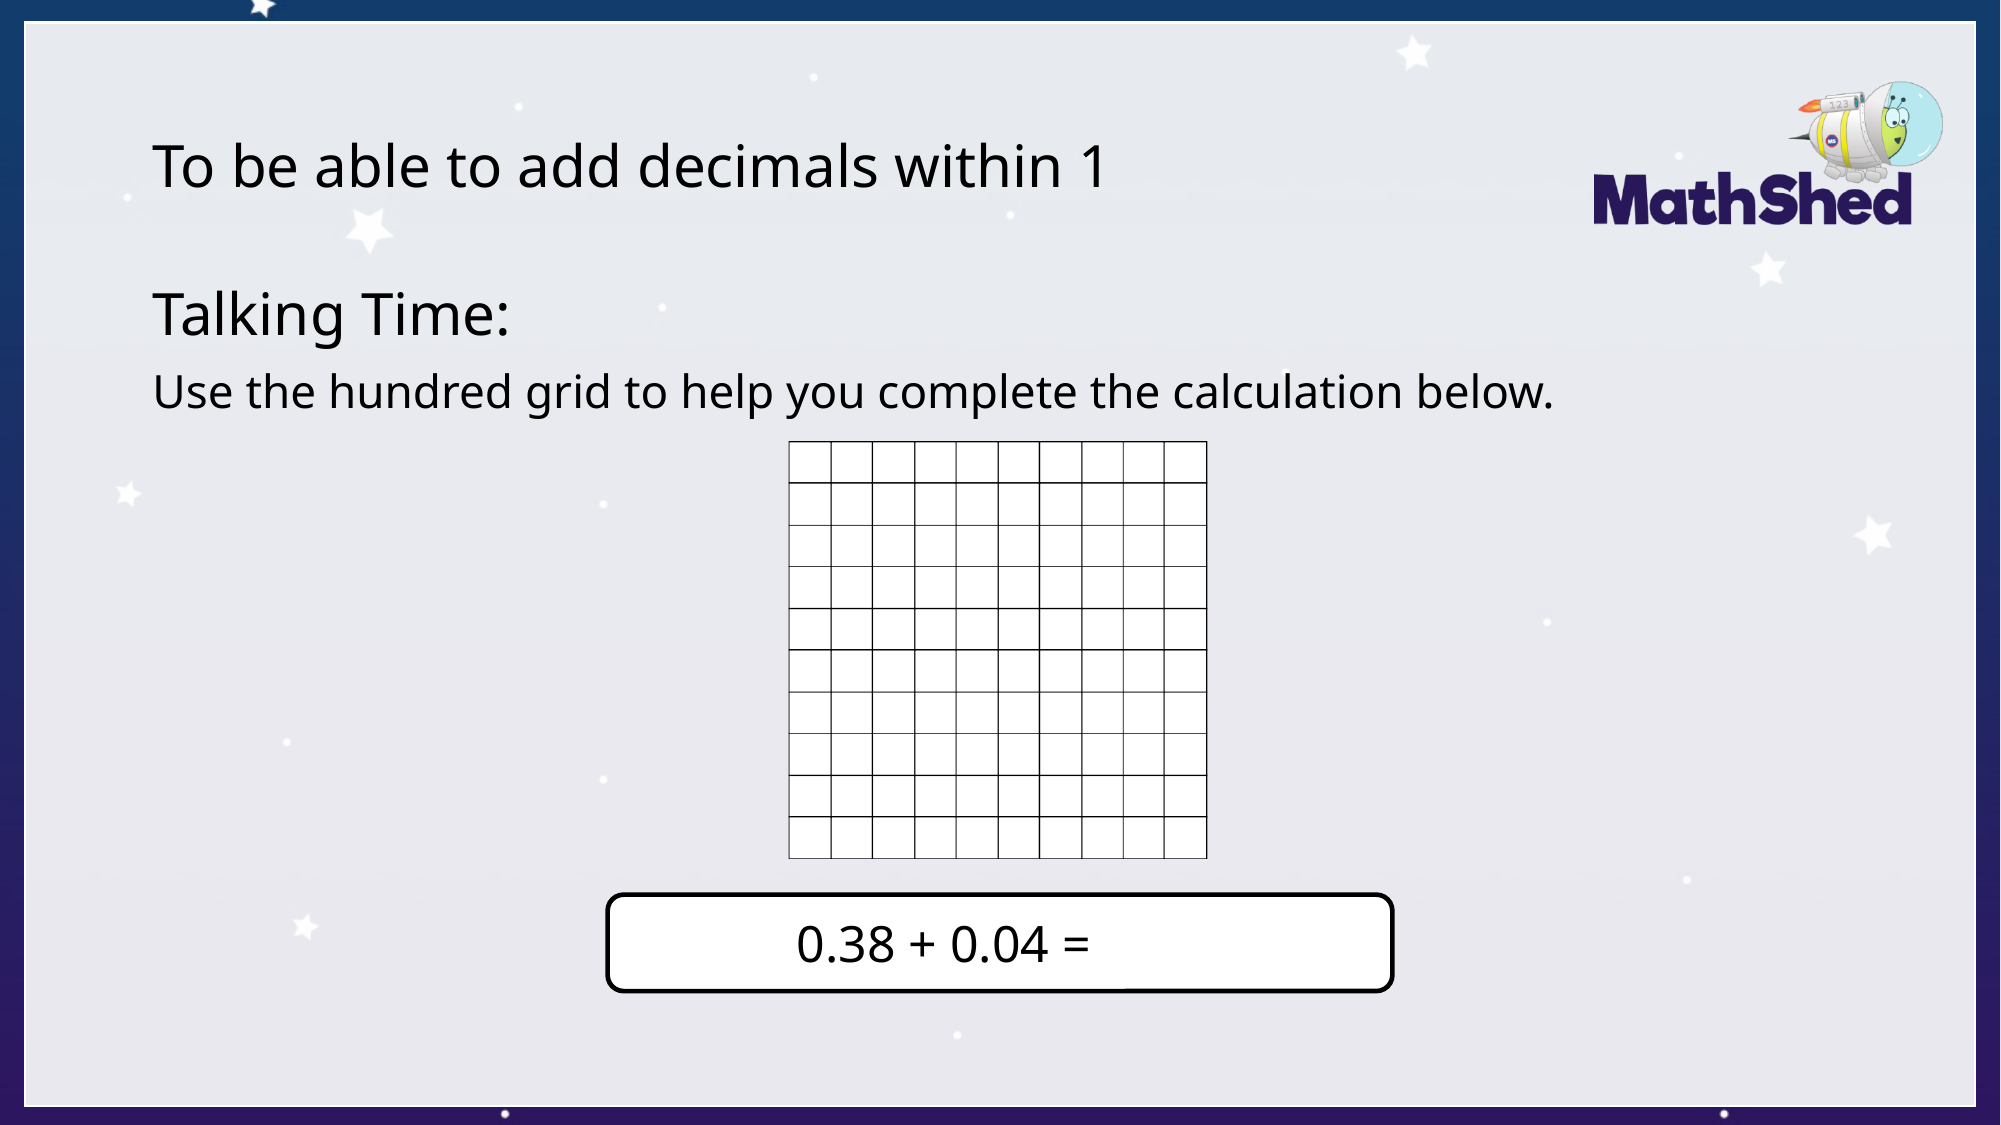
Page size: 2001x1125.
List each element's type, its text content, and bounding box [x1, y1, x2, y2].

picture [0, 0, 2001, 1125]
text_box 0.38 + 0.04 = 0.42 [606, 893, 1394, 993]
title To be able to add decimals within 1 [137, 59, 1578, 277]
list Talking Time: Use the hundred grid to help you complete the calculation below. [137, 277, 1863, 992]
